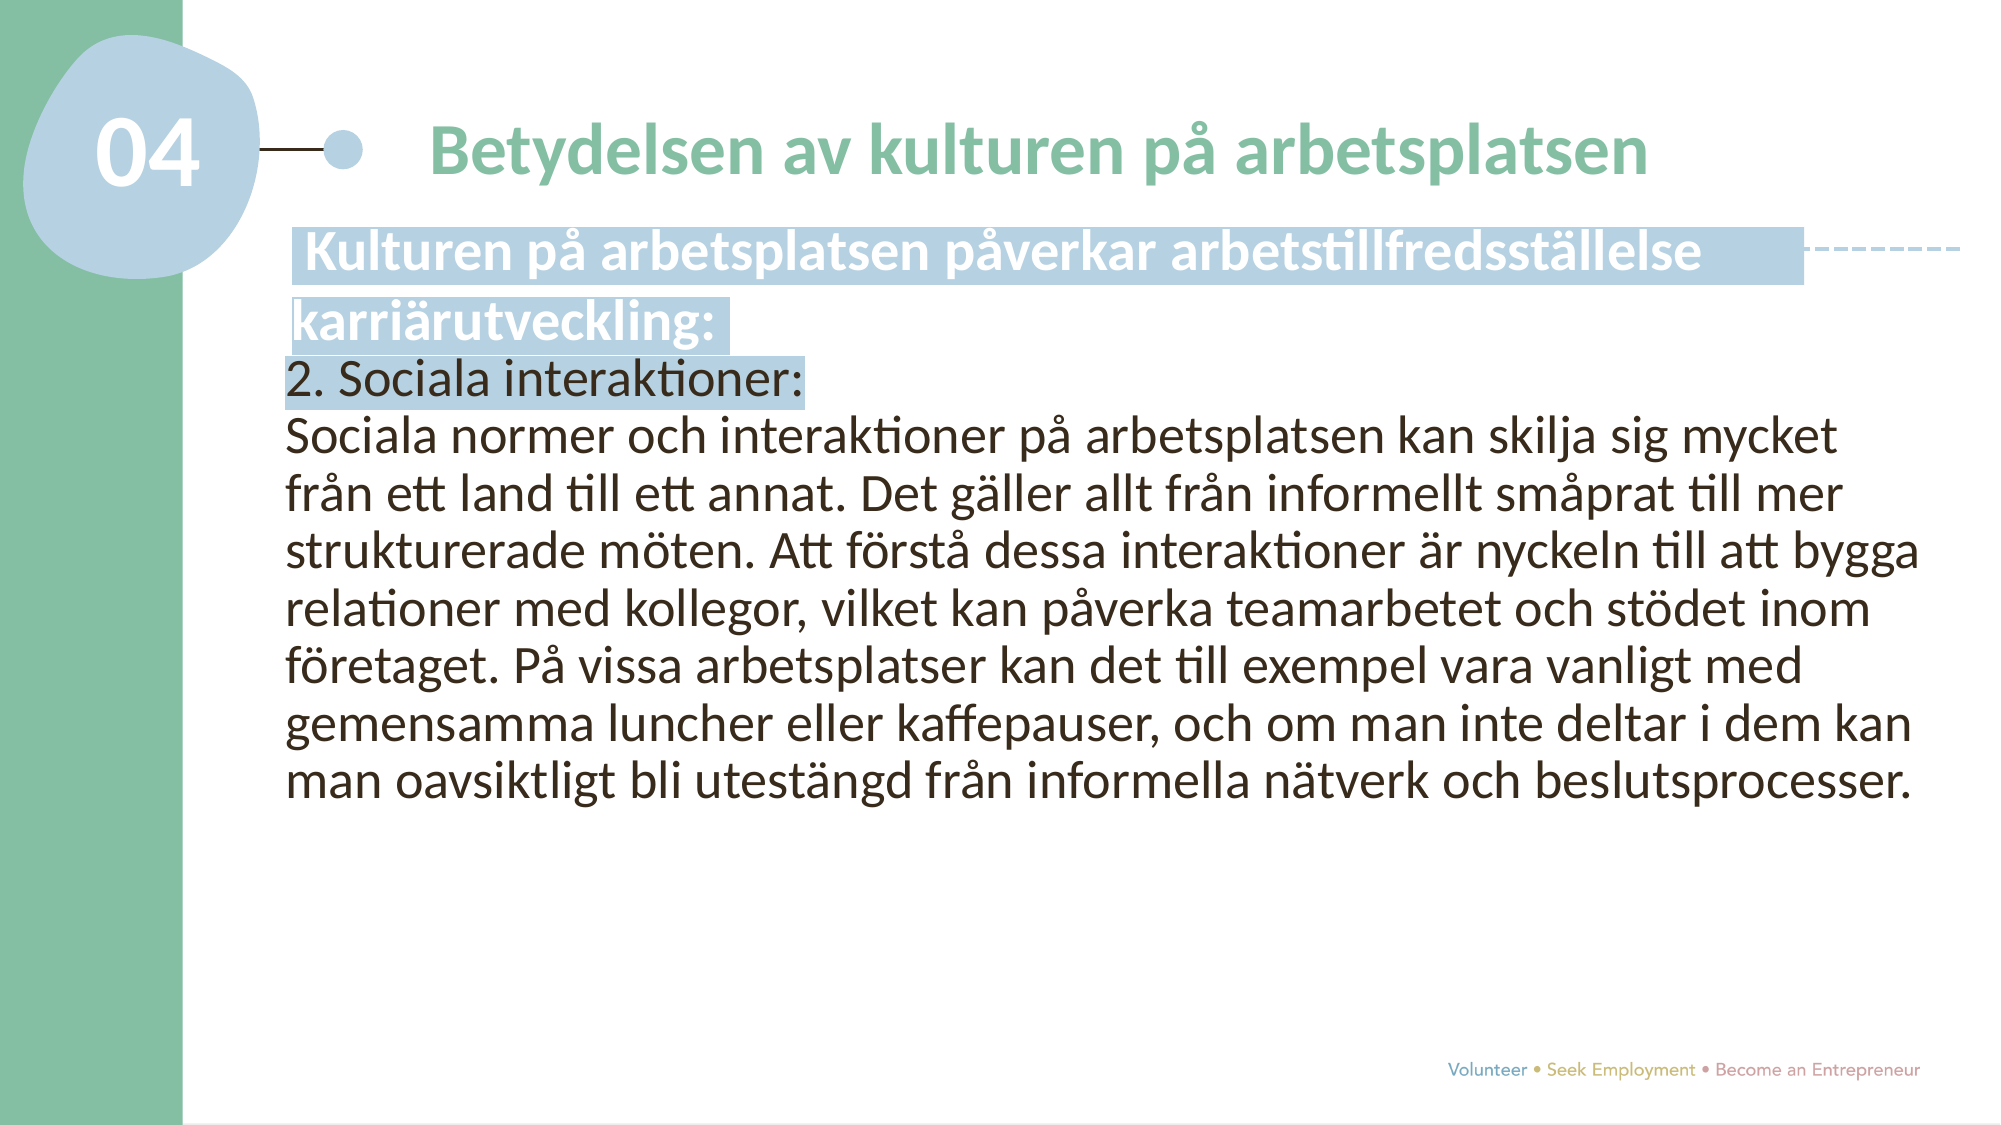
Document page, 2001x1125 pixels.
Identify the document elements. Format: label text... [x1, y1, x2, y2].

text_box 2. Sociala interaktioner: Sociala normer och interaktioner på arbetsplatsen kan skilja sig mycket från ett land till ett annat. Det gäller allt från informellt småprat till mer strukturerade möten. Att förstå dessa interaktioner är nyckeln till att bygga relationer med kollegor, vilket kan påverka teamarbetet och stödet inom företaget. På vissa arbetsplatser kan det till exempel vara vanligt med gemensamma luncher eller kaffepauser, och om man inte deltar i dem kan man oavsiktligt bli utestängd från informella nätverk och beslutsprocesser. [270, 342, 1946, 547]
text_box 04 [21, 88, 275, 230]
text_box Kulturen på arbetsplatsen påverkar arbetstillfredsställelse och karriärutveckling: [276, 204, 1953, 360]
text_box [0, 0, 184, 1125]
text_box [55, 35, 249, 88]
text_box Betydelsen av kulturen på arbetsplatsen [414, 108, 1675, 204]
text_box [34, 230, 234, 280]
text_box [110, 129, 363, 170]
picture [1418, 1046, 1971, 1103]
